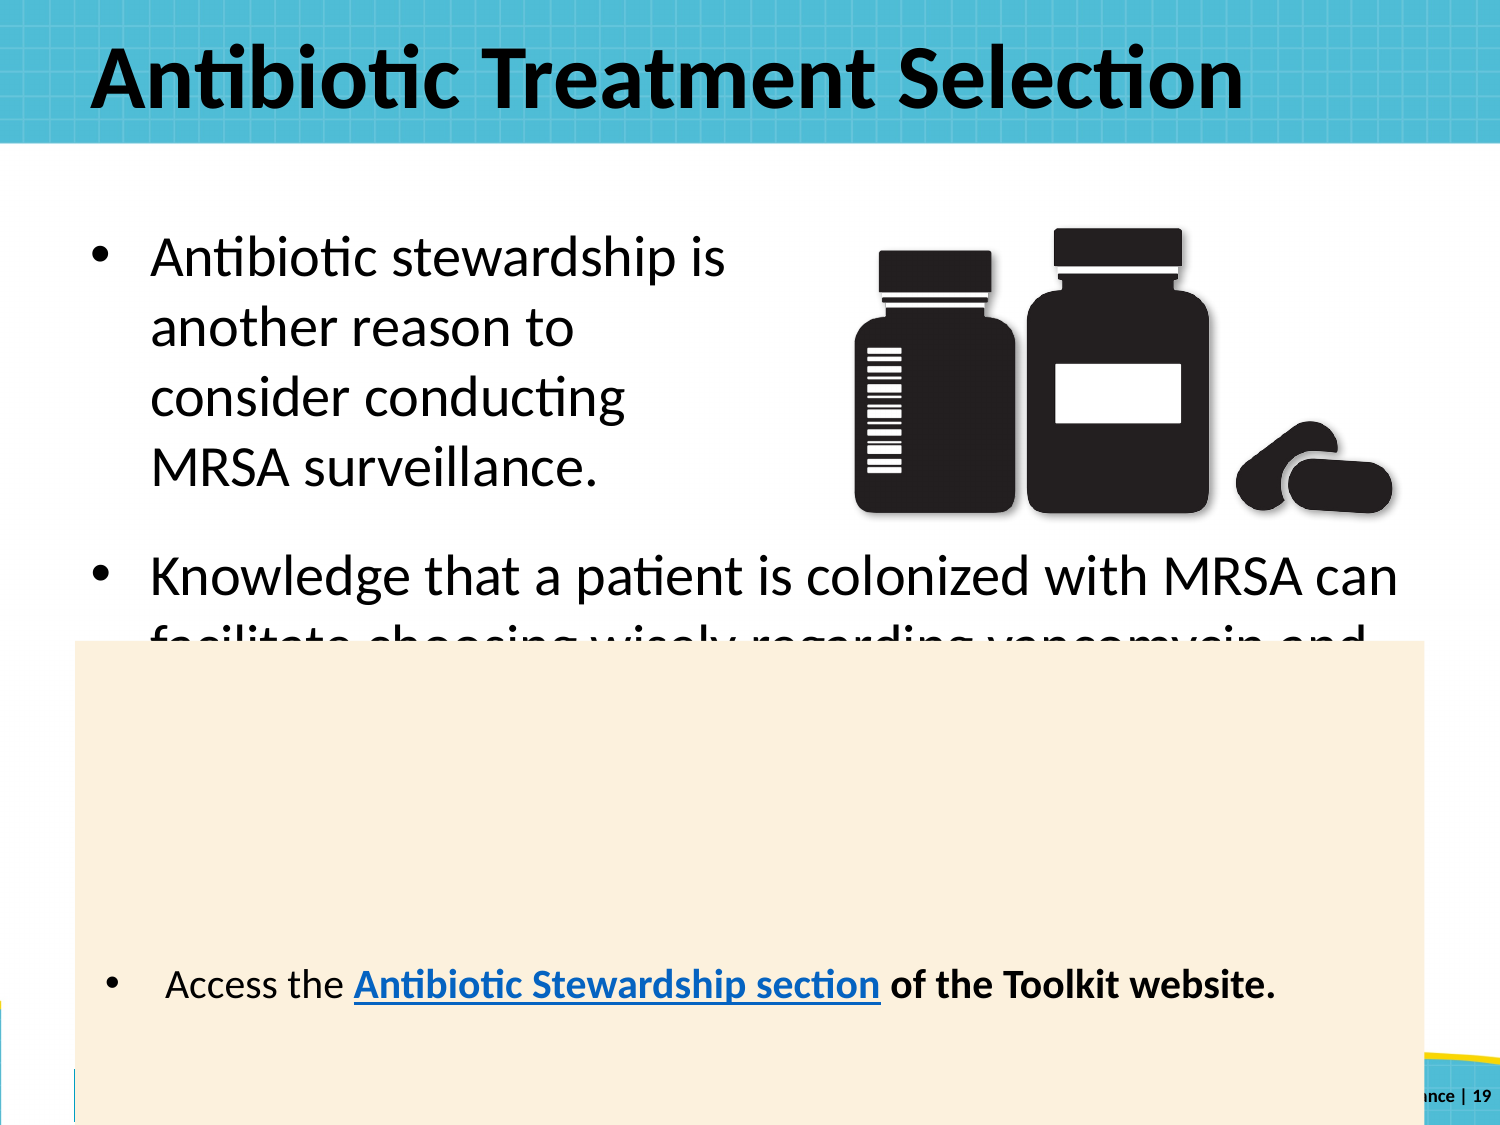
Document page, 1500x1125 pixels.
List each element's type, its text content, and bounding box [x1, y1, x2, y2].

slide_number | 19 [1455, 1065, 1500, 1125]
title Antibiotic Treatment Selection [75, 0, 1425, 150]
list Access the Antibiotic Stewardship section of the Toolkit website. [75, 640, 1425, 1125]
list Antibiotic stewardship is another reason to consider conducting MRSA surveillance. [75, 210, 777, 529]
list Knowledge that a patient is colonized with MRSA can facilitate choosing wisely regarding vancomycin and other antimicrobial agents if they develop signs or symptoms of an infection that requires empiric antimicrobial therapy. [75, 529, 1425, 640]
picture [0, 0, 1500, 1125]
